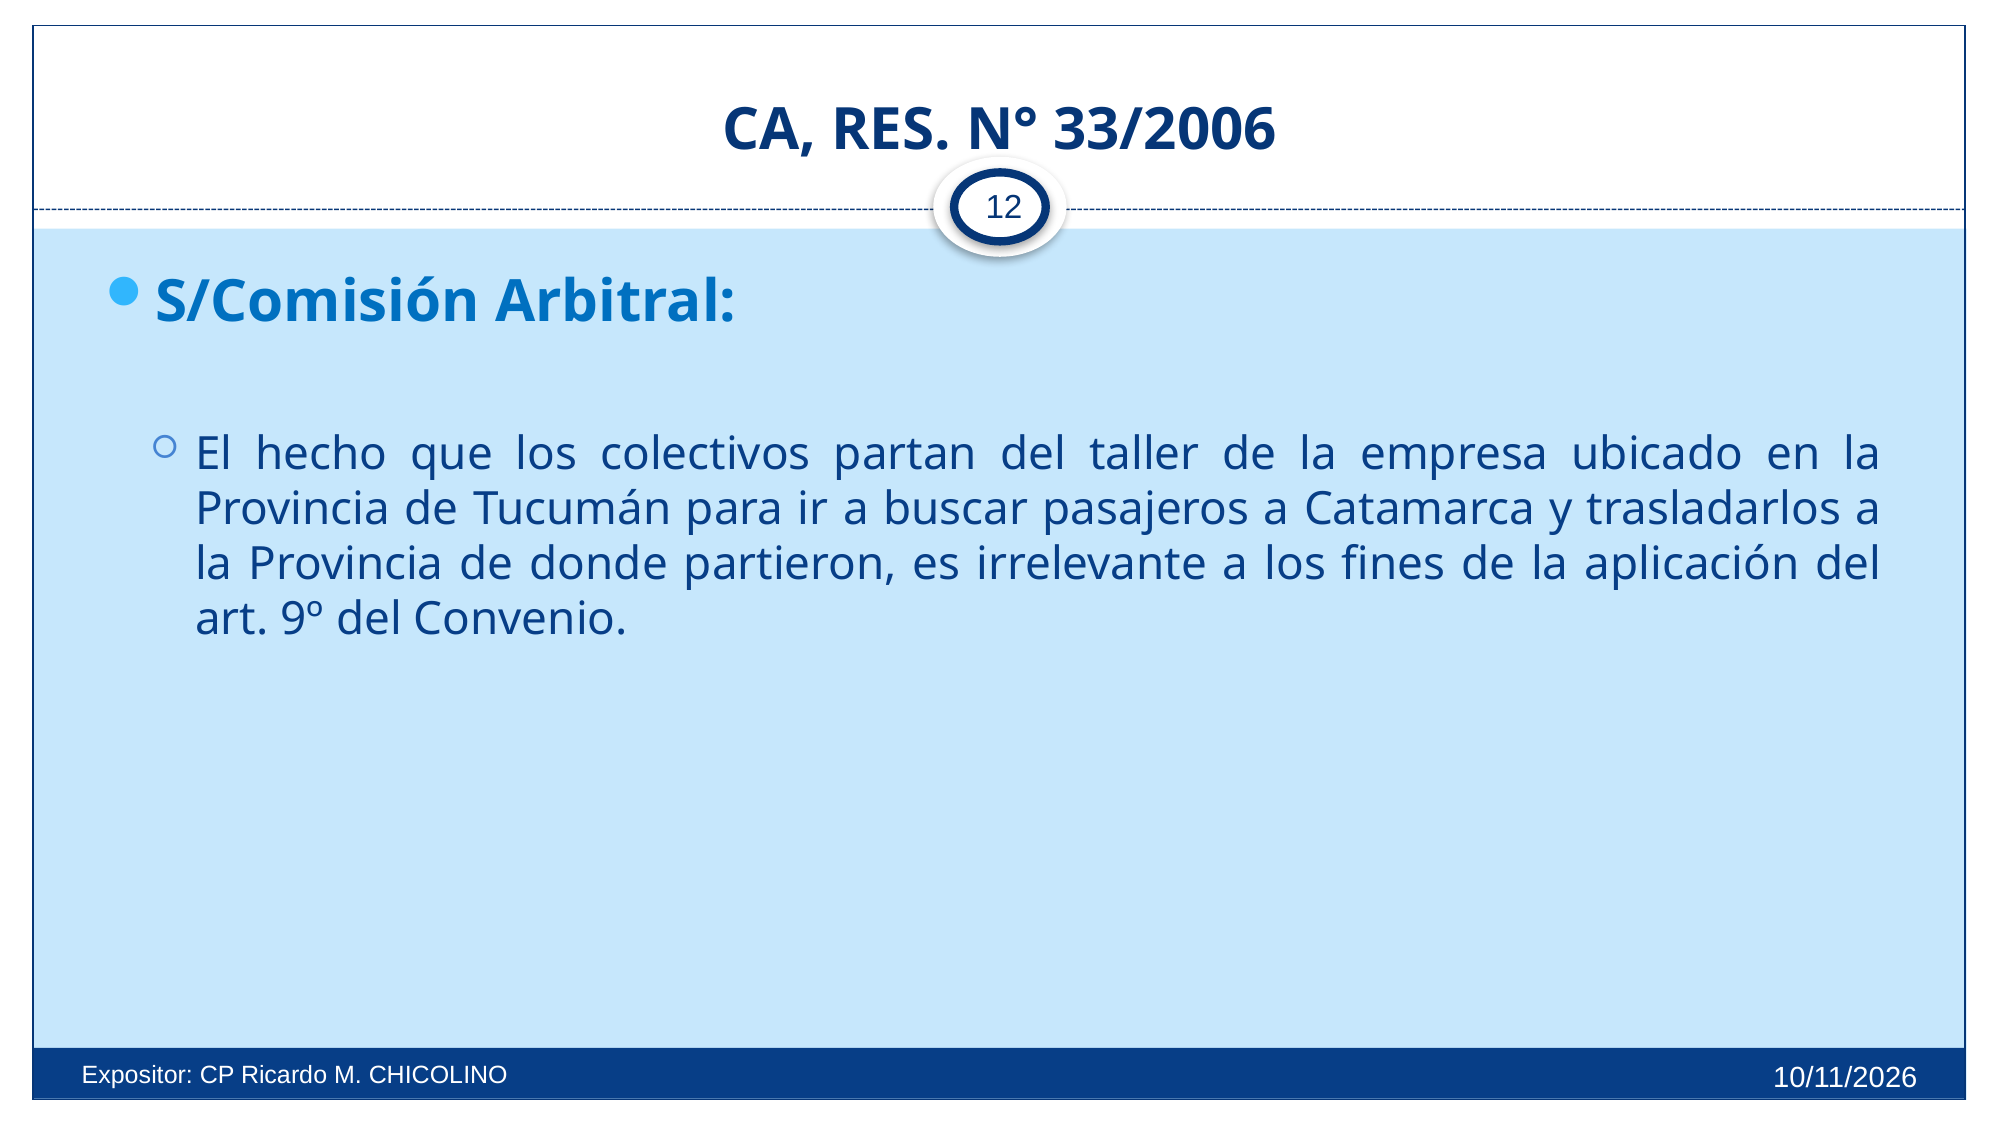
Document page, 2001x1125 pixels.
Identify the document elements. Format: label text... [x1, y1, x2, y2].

list S/Comisión Arbitral: El hecho que los colectivos partan del taller de la empresa ubicado en la Provincia de Tucumán para ir a buscar pasajeros a Catamarca y trasladarlos a la Provincia de donde partieron, es irrelevante a los fines de la aplicación del art. 9º del Convenio. [90, 255, 1898, 1006]
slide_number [1266, 1050, 1933, 1111]
footer Expositor: CP Ricardo M. CHICOLINO [66, 1051, 850, 1112]
slide_number 12 [954, 168, 1055, 241]
title CA, RES. N° 33/2006 [324, 30, 1675, 169]
